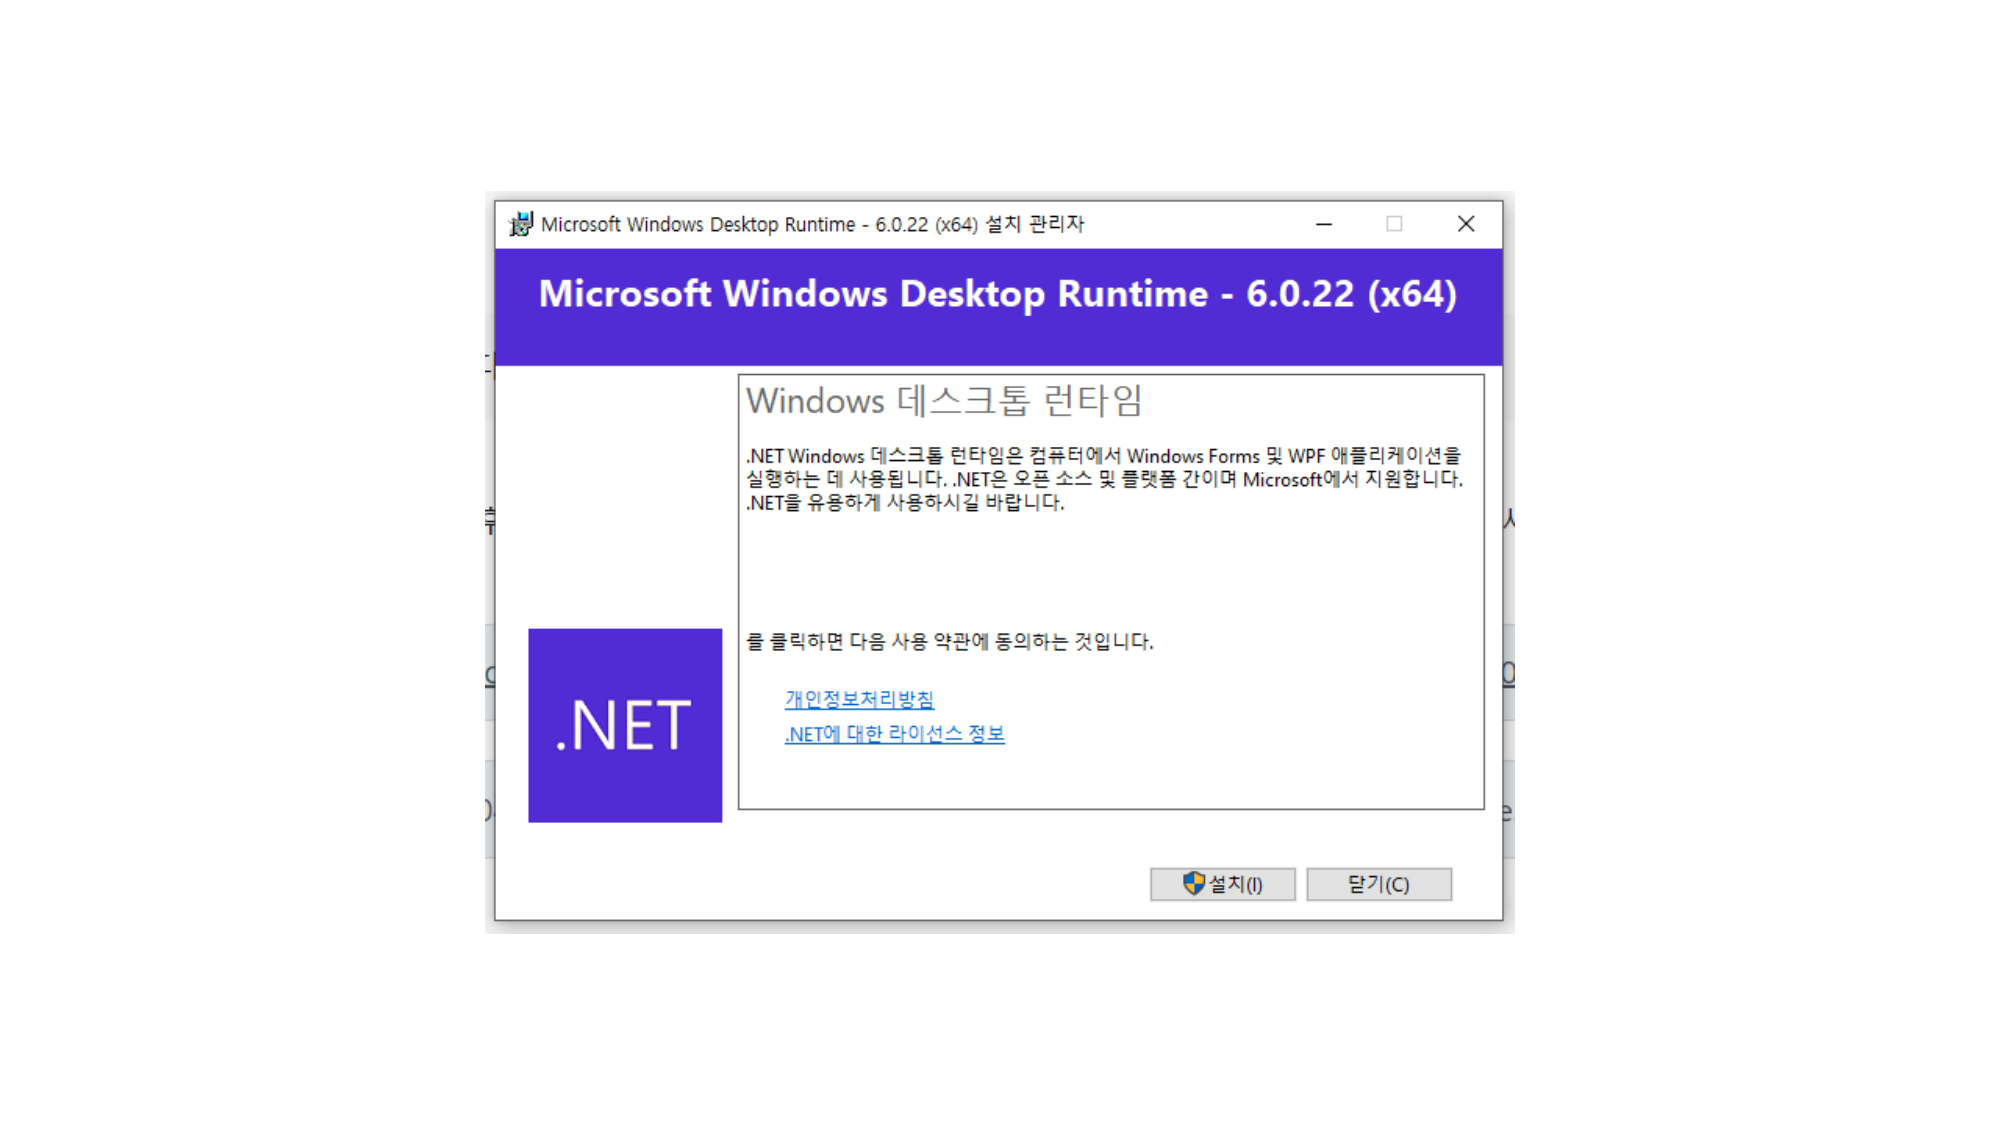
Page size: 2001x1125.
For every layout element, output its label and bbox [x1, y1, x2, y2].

picture [485, 191, 1515, 934]
